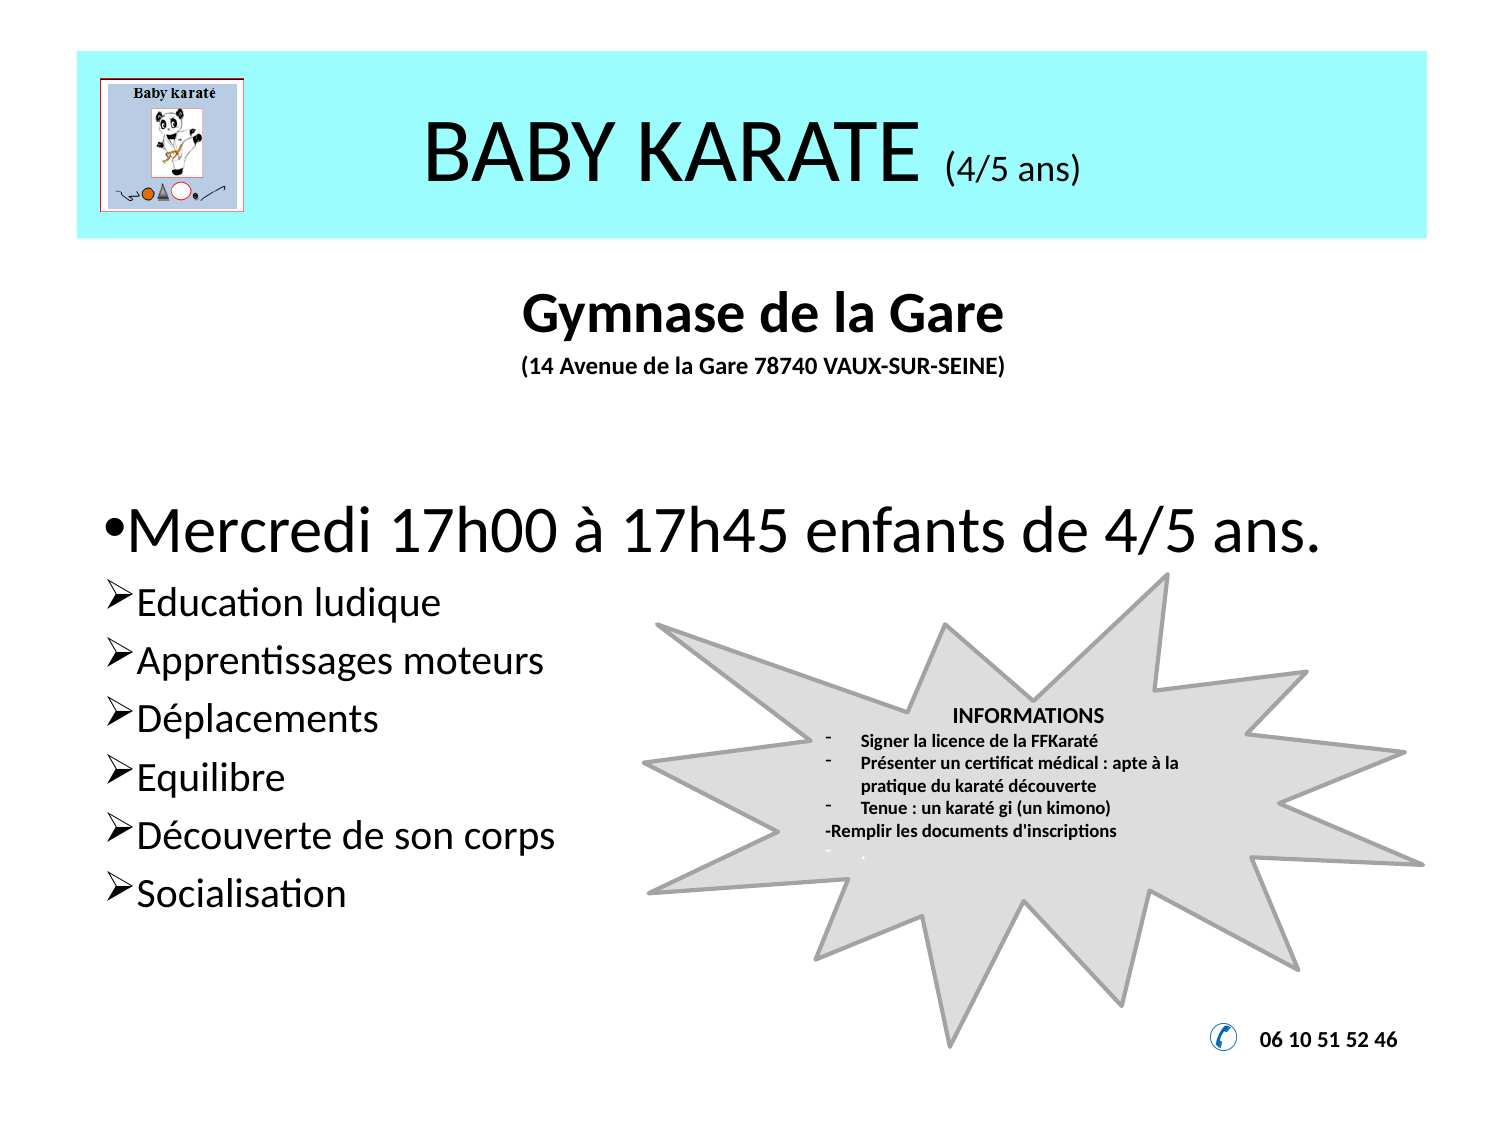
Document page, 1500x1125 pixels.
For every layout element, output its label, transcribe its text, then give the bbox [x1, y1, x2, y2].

text_box INFORMATIONS Signer la licence de la FFKaraté Présenter un certificat médical : apte à la pratique du karaté découverte Tenue : un karaté gi (un kimono) -Remplir les documents d'inscriptions . [641, 572, 1426, 1049]
text_box 06 10 51 52 46 [1245, 1016, 1414, 1059]
list Gymnase de la Gare (14 Avenue de la Gare 78740 VAUX-SUR-SEINE) Mercredi 17h00 à 17h45 enfants de 4/5 ans. Education ludique Apprentissages moteurs Déplacements Equilibre Découverte de son corps Socialisation [88, 266, 1439, 1010]
picture [100, 77, 244, 212]
picture [1210, 1023, 1238, 1051]
title BABY KARATE (4/5 ans) [76, 50, 1428, 239]
